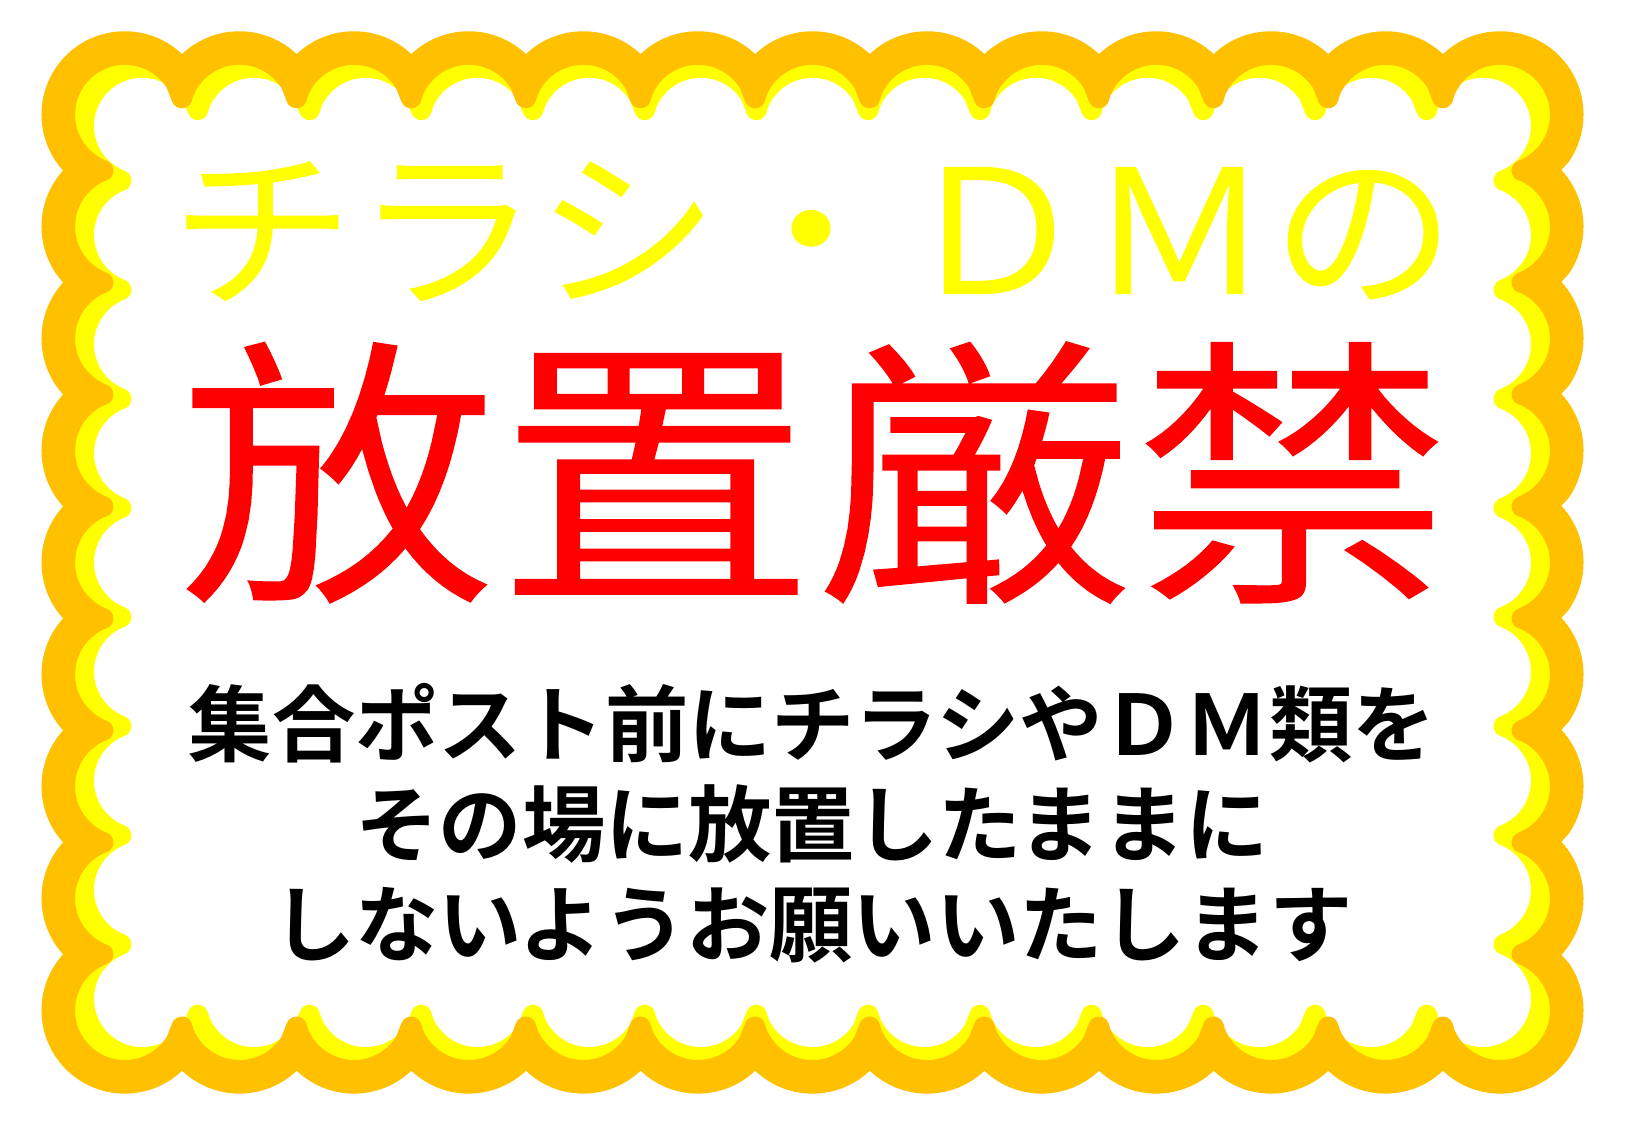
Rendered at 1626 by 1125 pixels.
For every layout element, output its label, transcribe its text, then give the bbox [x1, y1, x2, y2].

text_box [300, 1013, 401, 1068]
text_box [527, 1013, 636, 1068]
text_box [1458, 57, 1556, 1068]
text_box [69, 57, 167, 1068]
text_box [414, 57, 519, 112]
text_box [638, 57, 987, 112]
text_box [49, 39, 1576, 1086]
text_box [526, 57, 636, 112]
text_box [300, 57, 402, 112]
text_box [987, 1013, 1098, 1068]
text_box 集合ポスト前にチラシやＤＭ類を その場に放置したままに しないようお願いいたします [162, 664, 1463, 980]
text_box [987, 57, 1098, 112]
text_box [414, 1013, 519, 1068]
text_box [187, 1013, 284, 1068]
text_box [638, 1013, 987, 1068]
text_box [1341, 57, 1438, 112]
text_box [1223, 57, 1324, 112]
text_box [187, 57, 284, 112]
text_box [1224, 1013, 1324, 1068]
text_box [1105, 57, 1211, 112]
text_box [1105, 1013, 1211, 1068]
text_box [1341, 1013, 1438, 1068]
